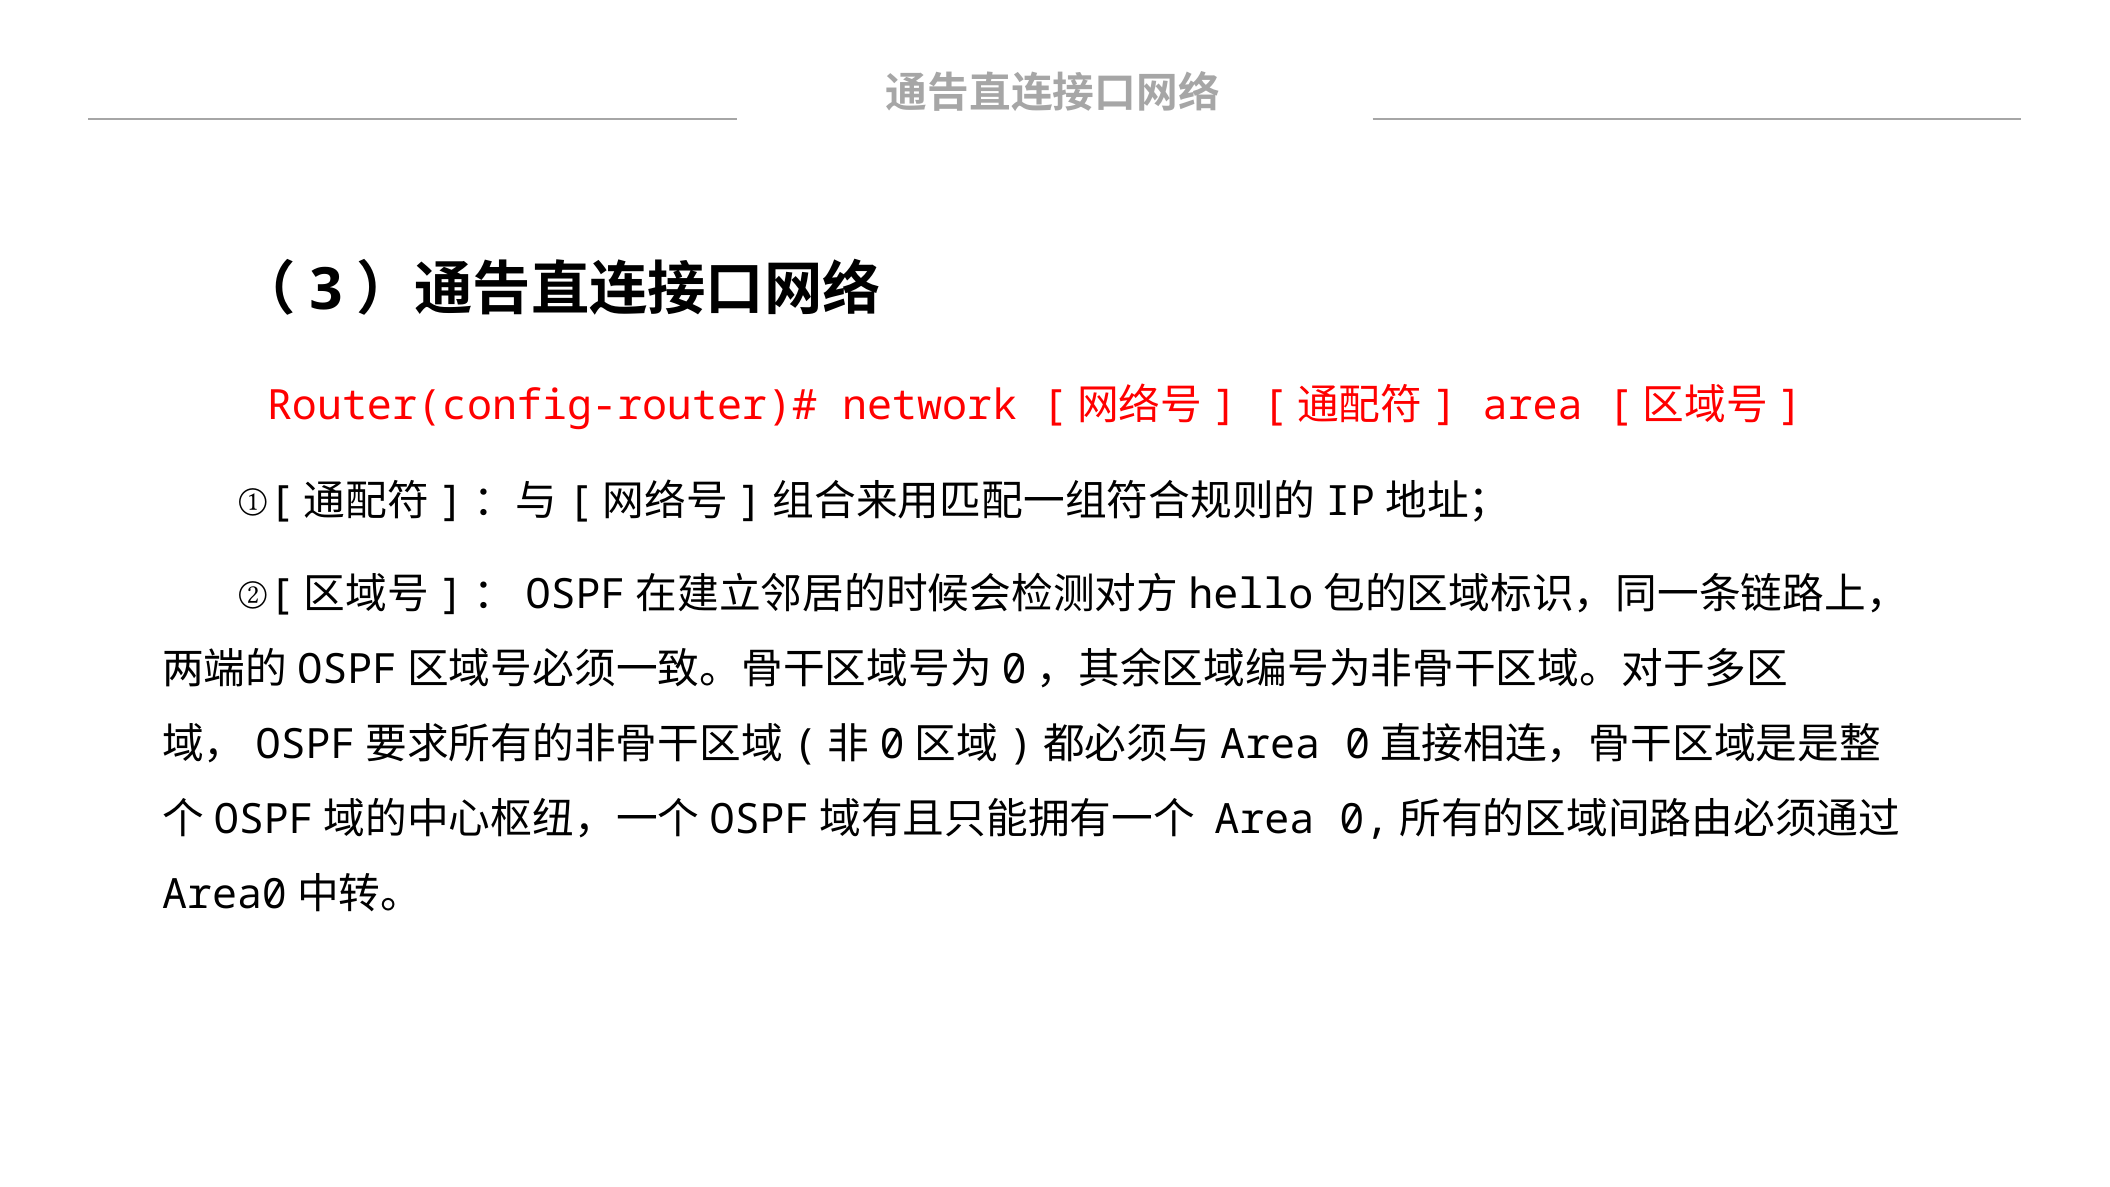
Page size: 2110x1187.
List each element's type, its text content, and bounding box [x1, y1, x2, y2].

text_box （3）通告直连接口网络 Router(config-router)# network [网络号] [通配符] area [区域号] ①[通配符]：与[网络号]组合来用匹配一组符合规则的IP地址； ②[区域号]：OSPF在建立邻居的时候会检测对方hello包的区域标识，同一条链路上，两端的OSPF区域号必须一致。骨干区域号为0，其余区域编号为非骨干区域。对于多区域，OSPF要求所有的非骨干区域(非0区域)都必须与Area 0直接相连，骨干区域是是整个OSPF域的中心枢纽，一个OSPF域有且只能拥有一个 Area 0,所有的区域间路由必须通过Area0中转。 [147, 208, 1923, 998]
text_box 通告直连接口网络 [728, 65, 1377, 116]
